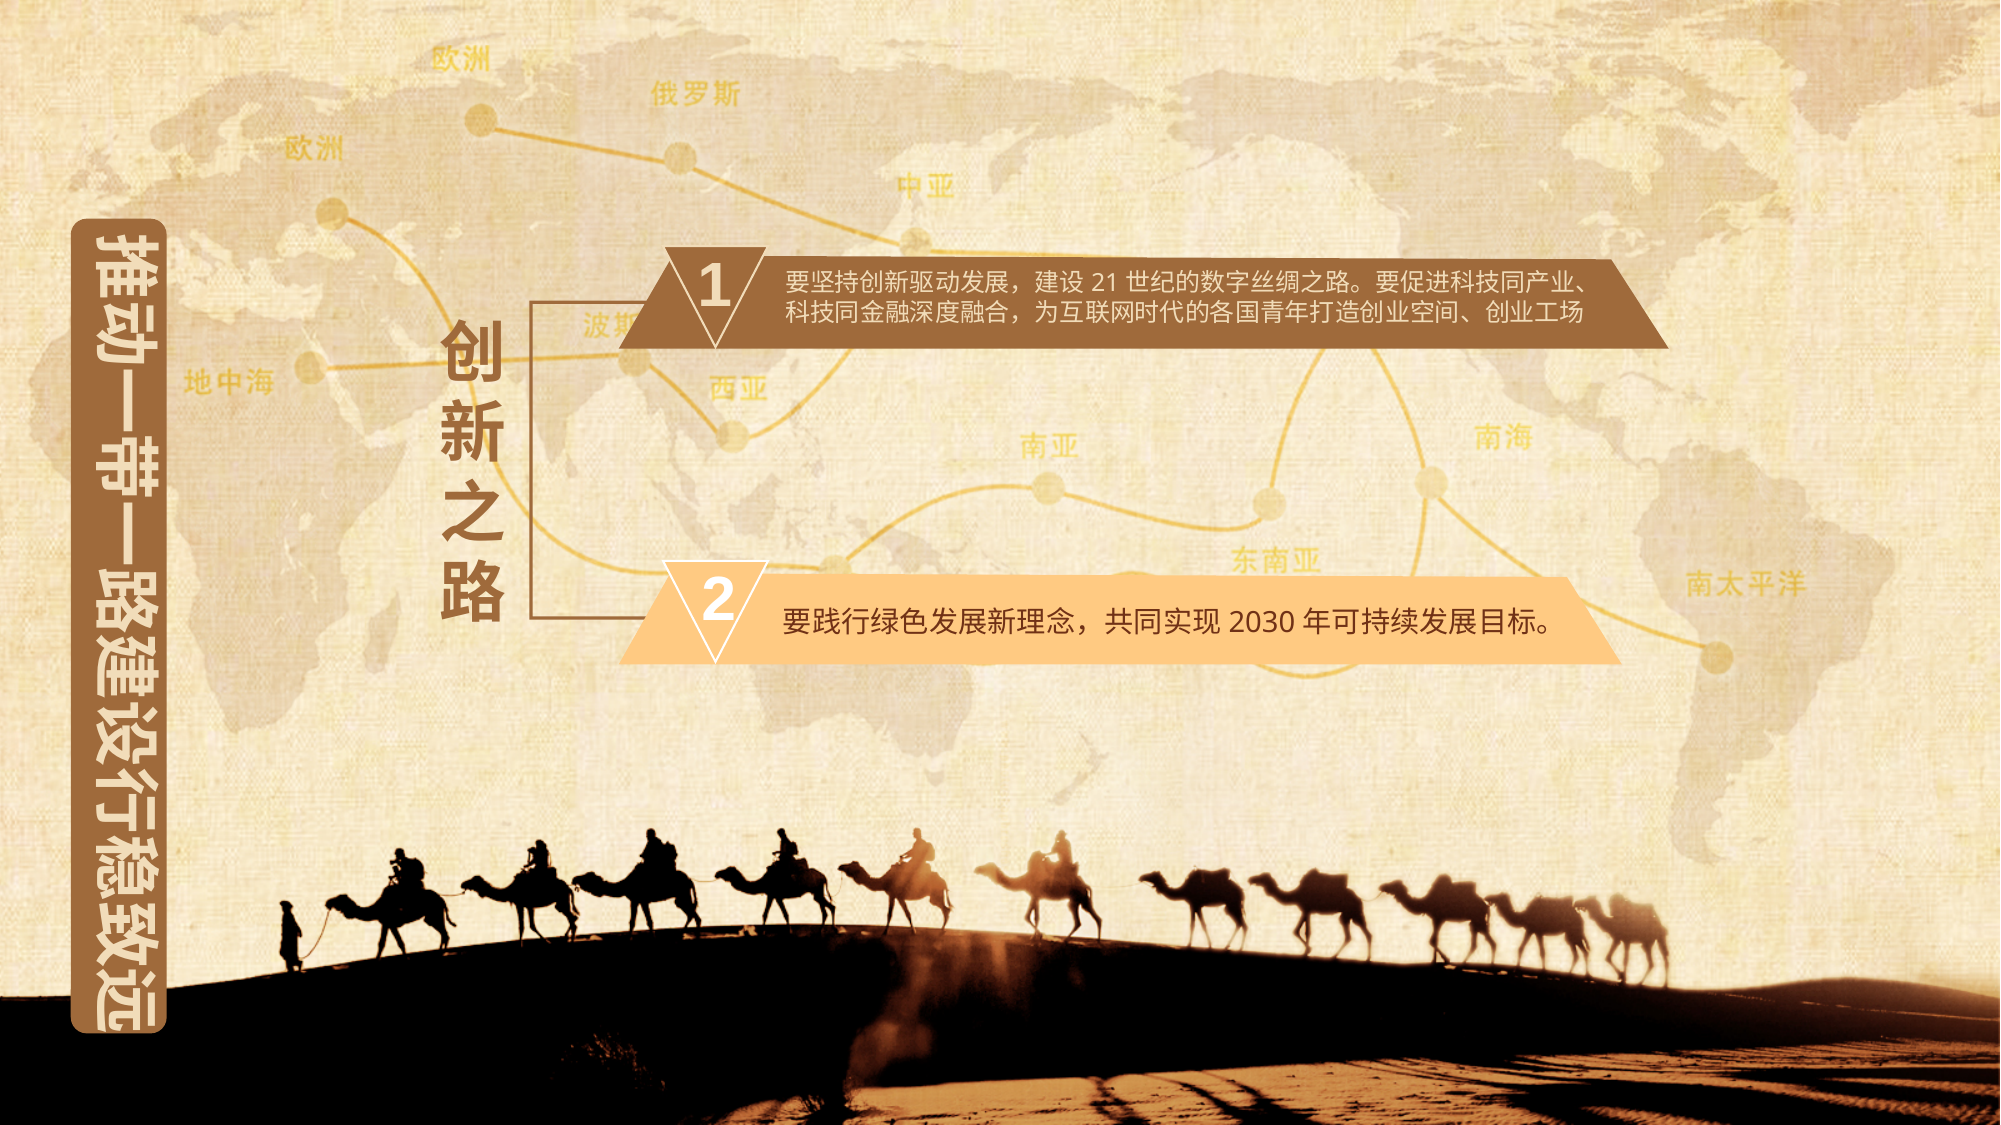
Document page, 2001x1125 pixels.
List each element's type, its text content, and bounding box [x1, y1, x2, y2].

text_box [529, 301, 651, 619]
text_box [65, 218, 177, 1042]
text_box 创新之路 [424, 302, 541, 637]
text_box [618, 255, 1669, 349]
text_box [618, 573, 1622, 665]
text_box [662, 236, 769, 348]
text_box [662, 550, 769, 662]
picture [0, 0, 2000, 1125]
